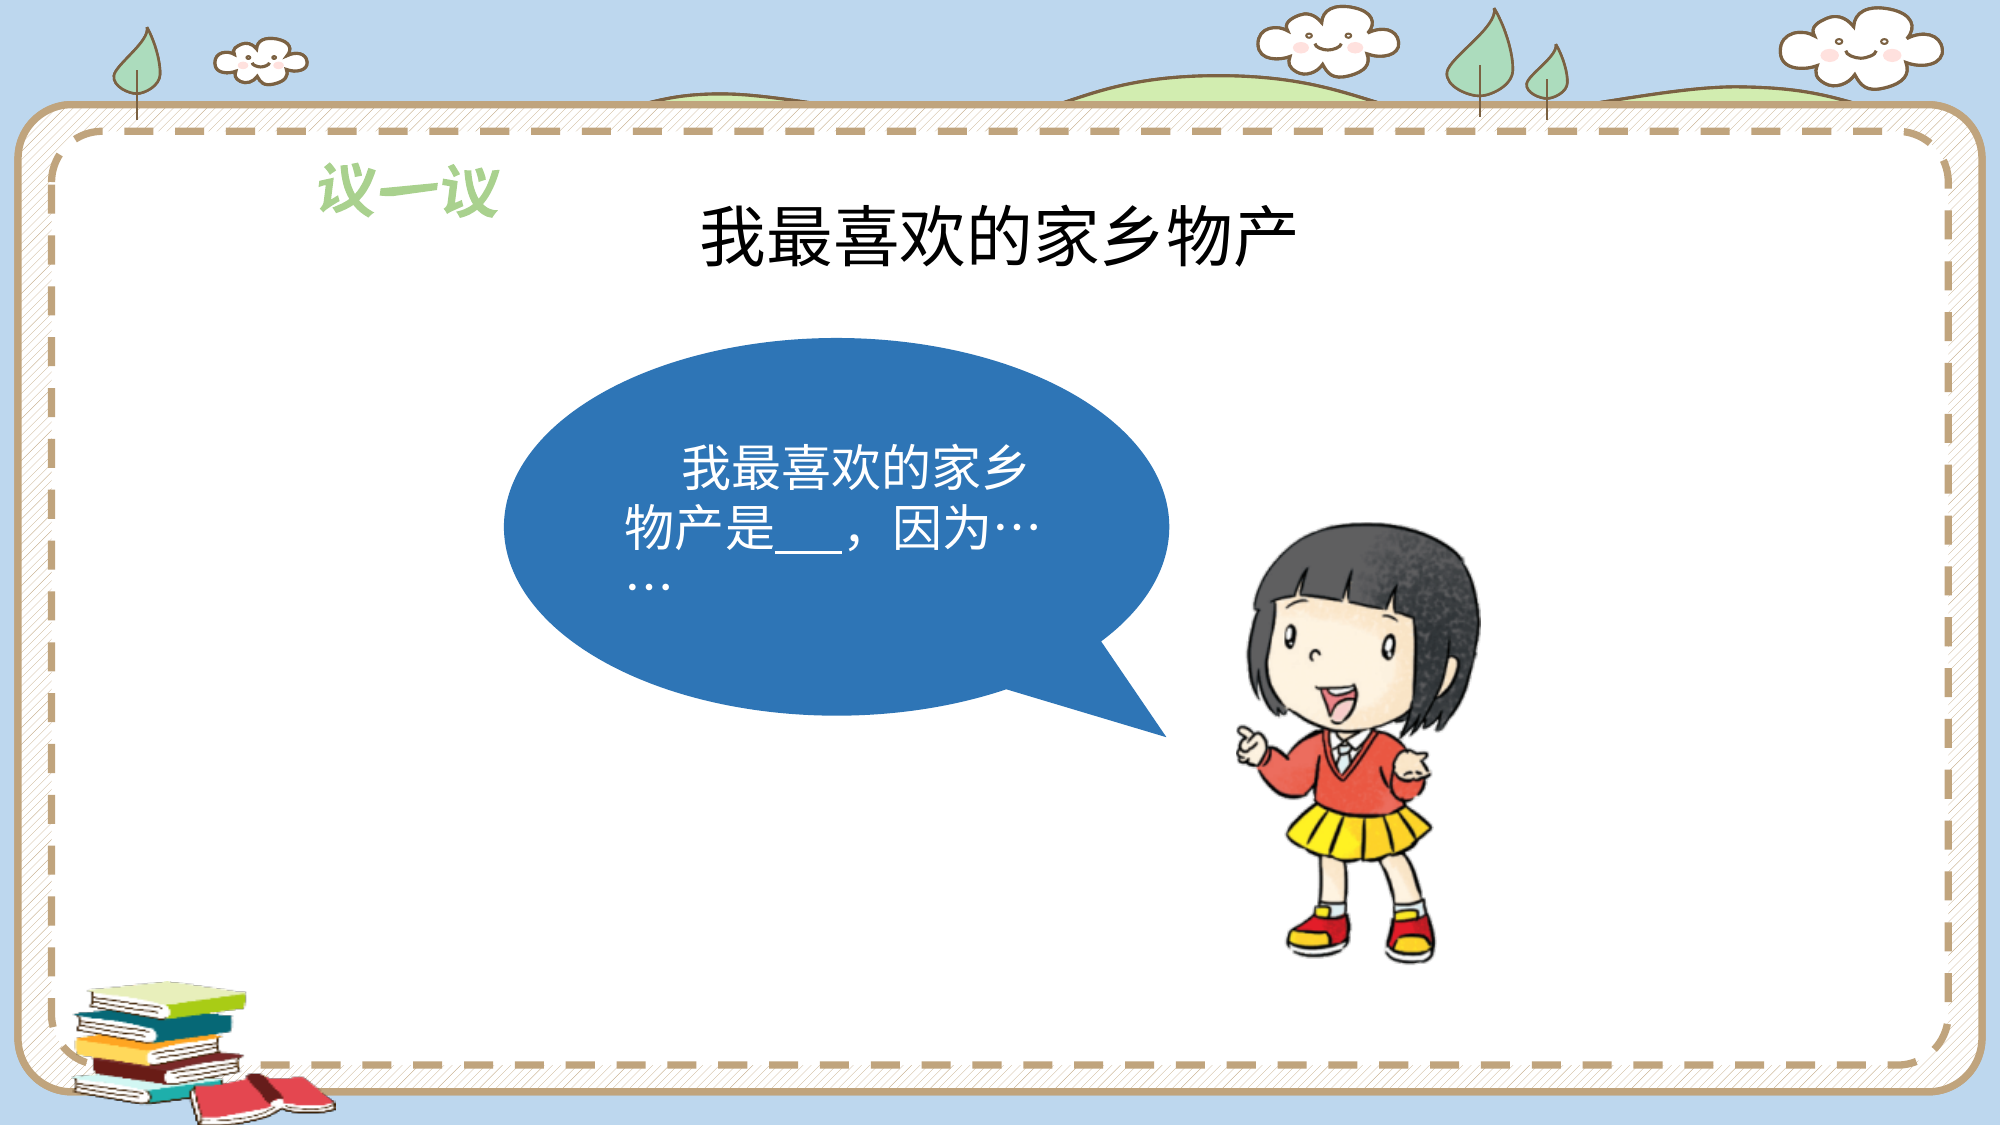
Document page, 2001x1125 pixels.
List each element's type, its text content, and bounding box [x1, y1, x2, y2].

picture [71, 981, 336, 1125]
text_box 我最喜欢的家乡物产是 ，因为…… [503, 337, 1170, 738]
text_box 我最喜欢的家乡物产 [684, 187, 1316, 283]
picture [1236, 522, 1482, 973]
